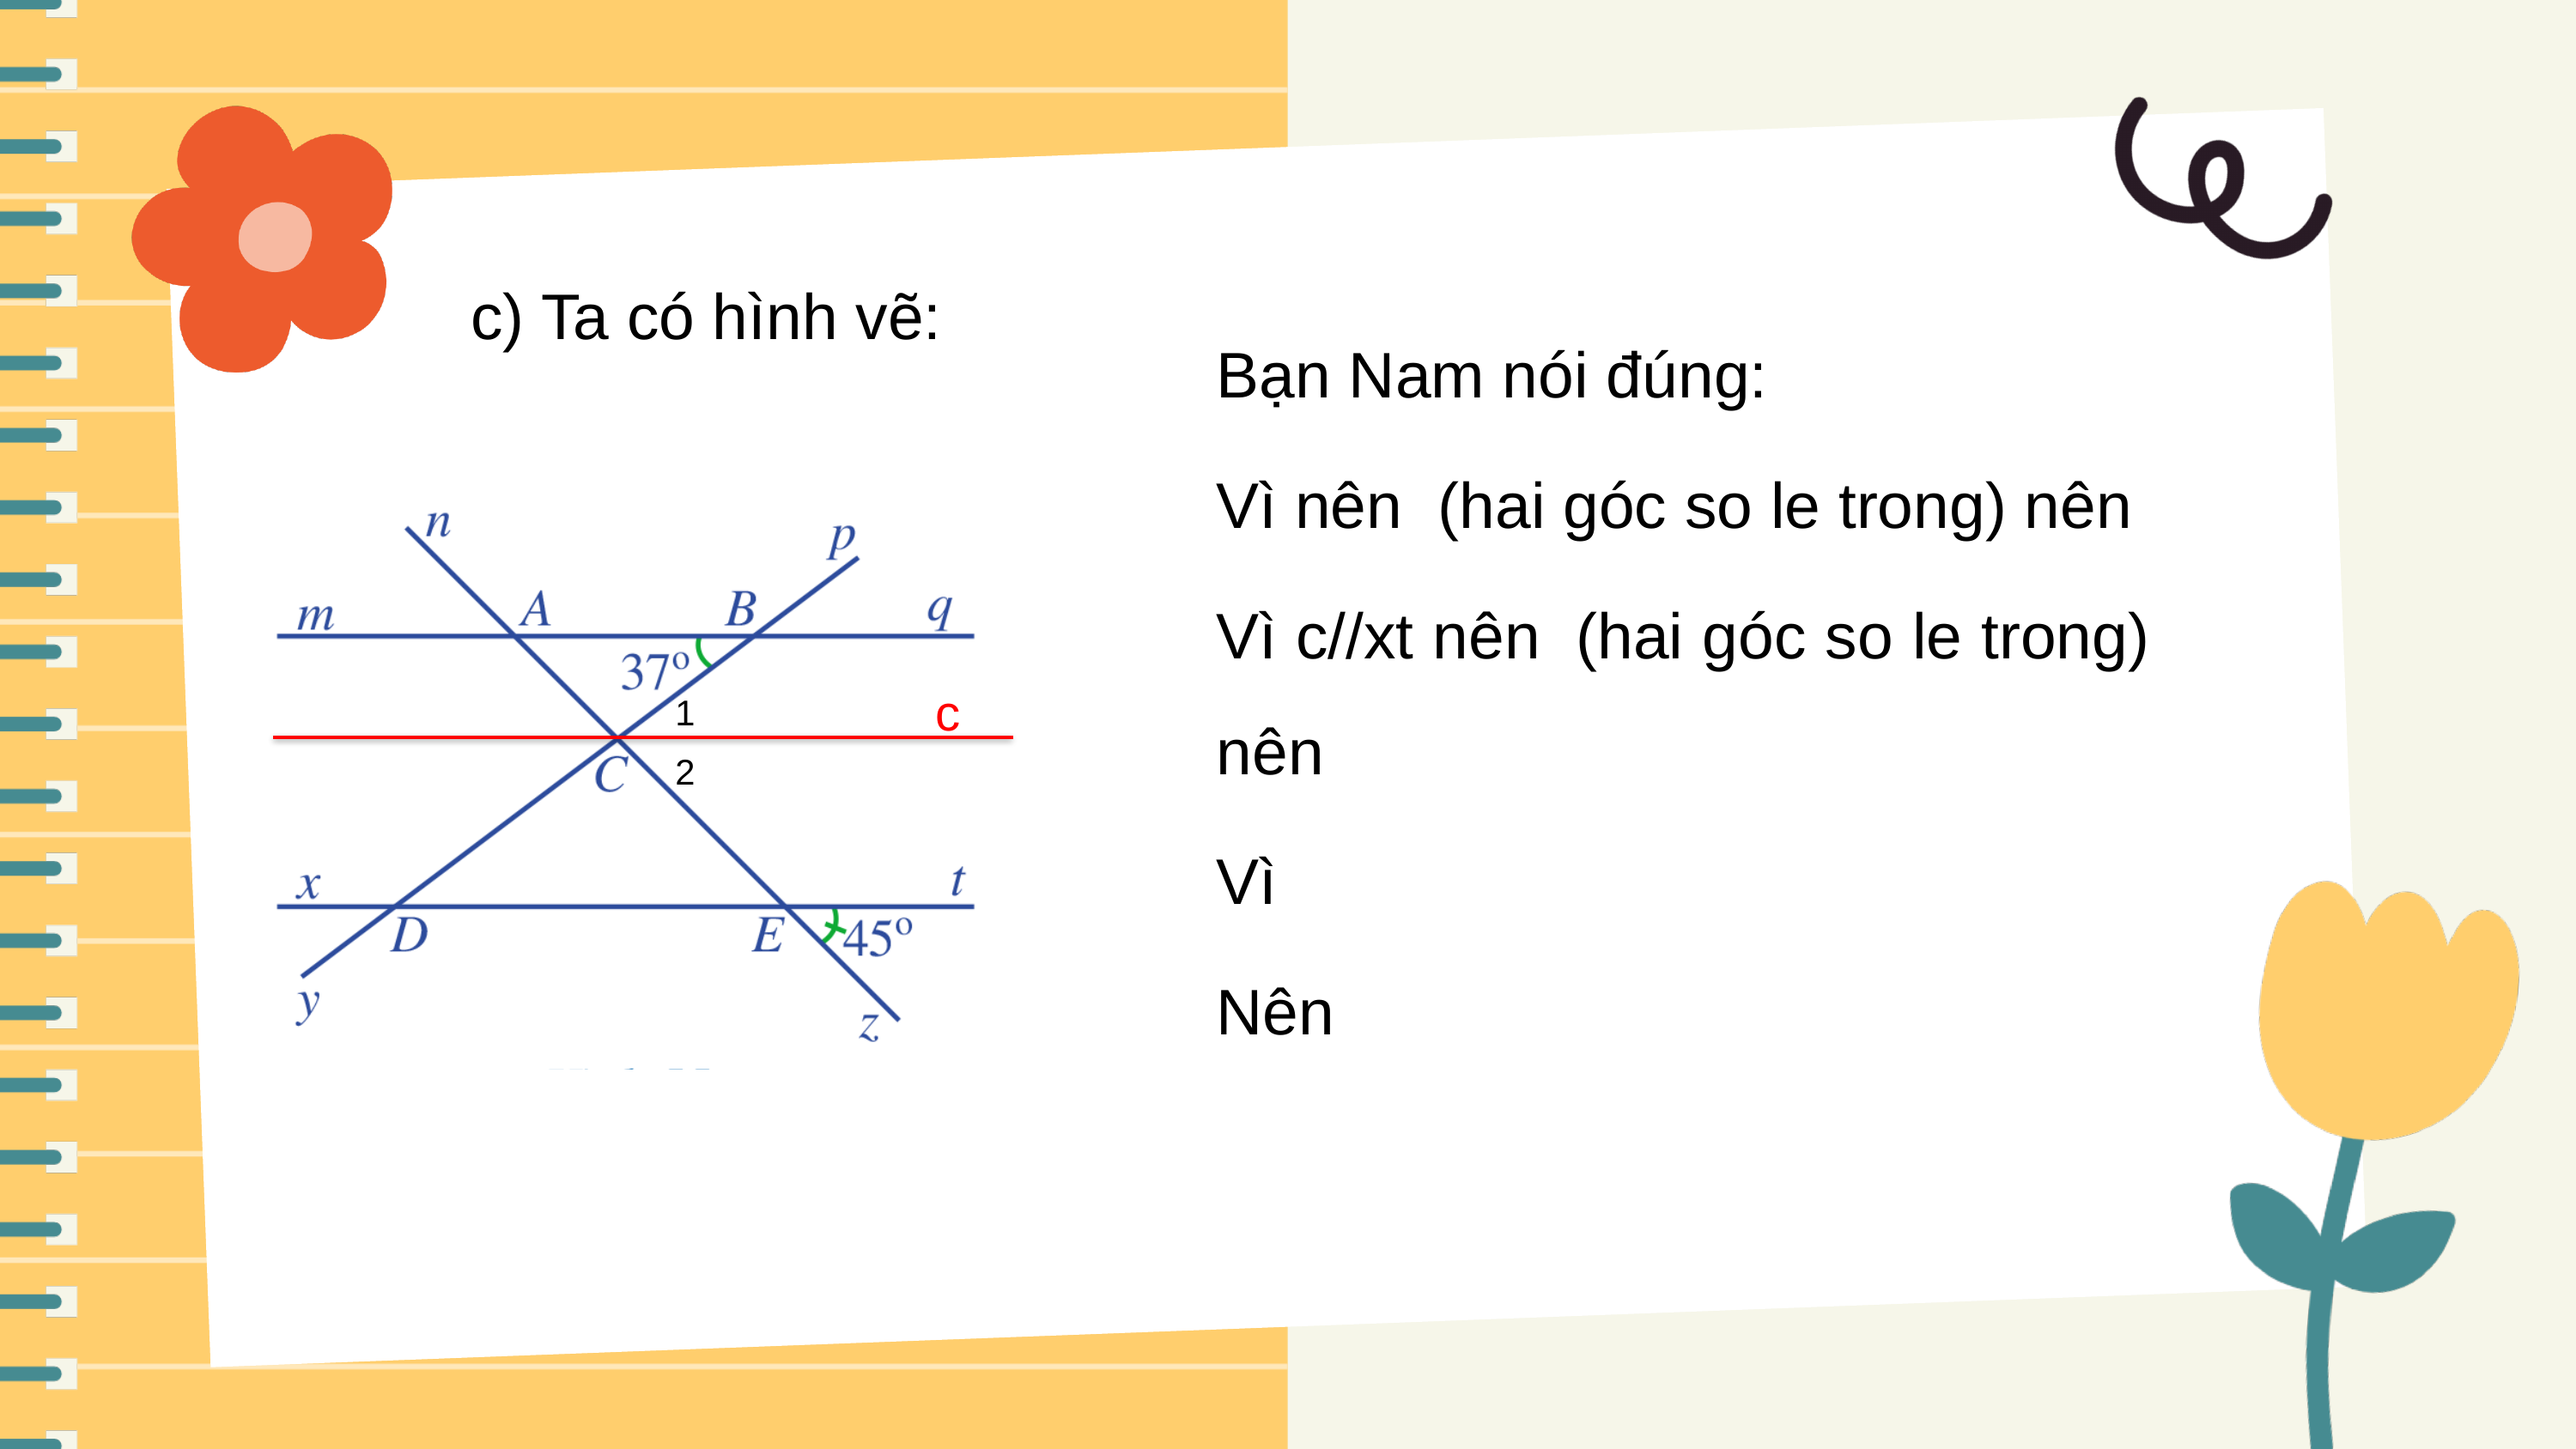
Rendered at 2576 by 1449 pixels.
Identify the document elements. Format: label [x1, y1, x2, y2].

picture [0, 0, 1289, 1449]
picture [2090, 86, 2330, 248]
text_box [260, 472, 1026, 1070]
picture [2210, 882, 2526, 1449]
text_box [187, 148, 2347, 1328]
